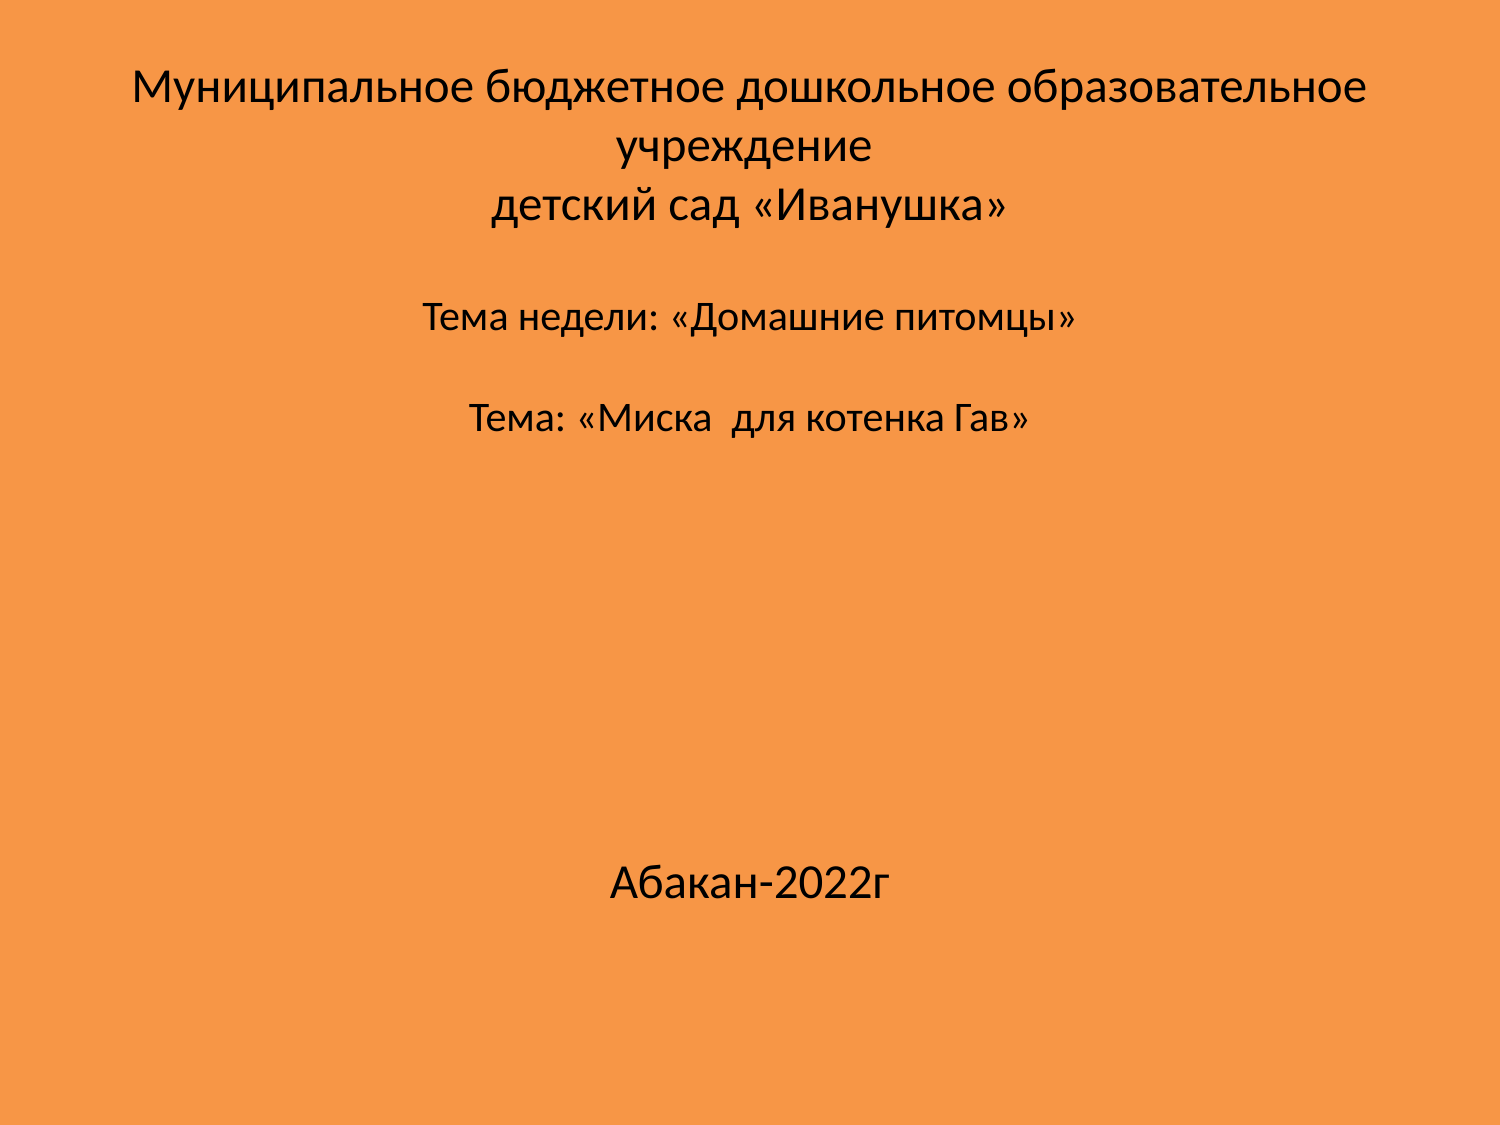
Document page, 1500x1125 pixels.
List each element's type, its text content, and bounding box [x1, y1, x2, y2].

title Муниципальное бюджетное дошкольное образовательное учреждение детский сад «Иванушка» Тема недели: «Домашние питомцы» Тема: «Миска для котенка Гав» Абакан-2022г [75, 45, 1425, 1035]
